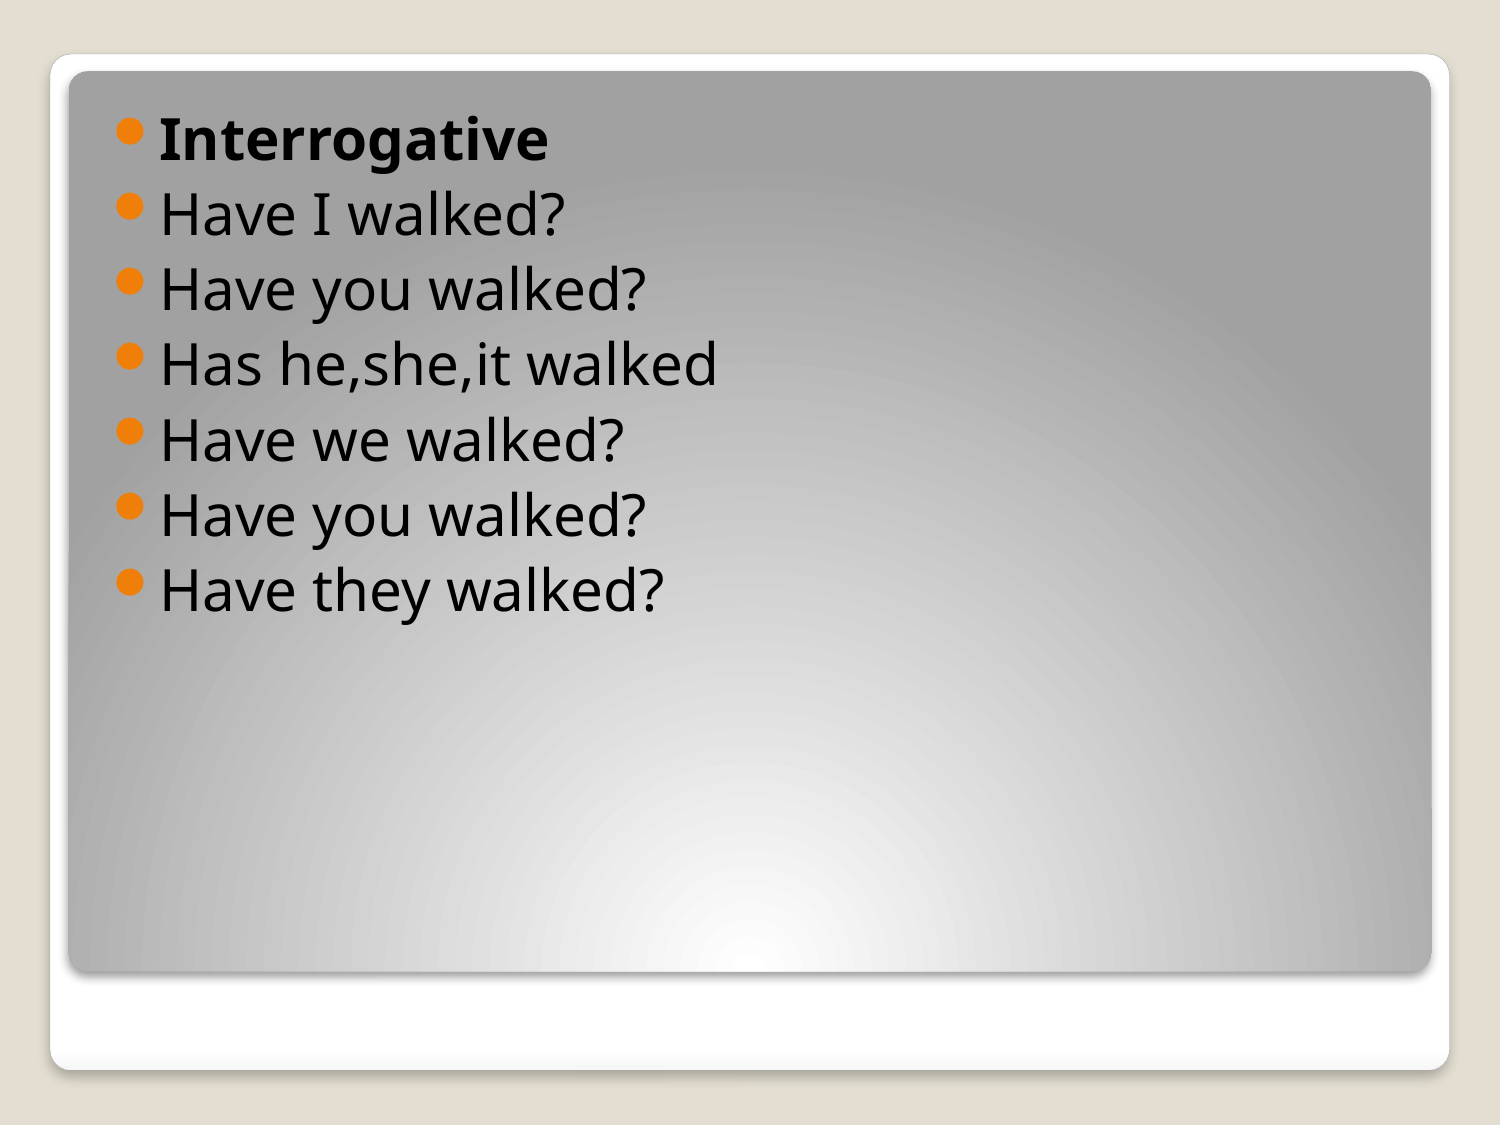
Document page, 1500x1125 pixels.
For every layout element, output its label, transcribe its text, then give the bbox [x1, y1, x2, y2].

list Interrogative Have I walked? Have you walked? Has he,she,it walked Have we walked? Have you walked? Have they walked? [82, 86, 1425, 774]
